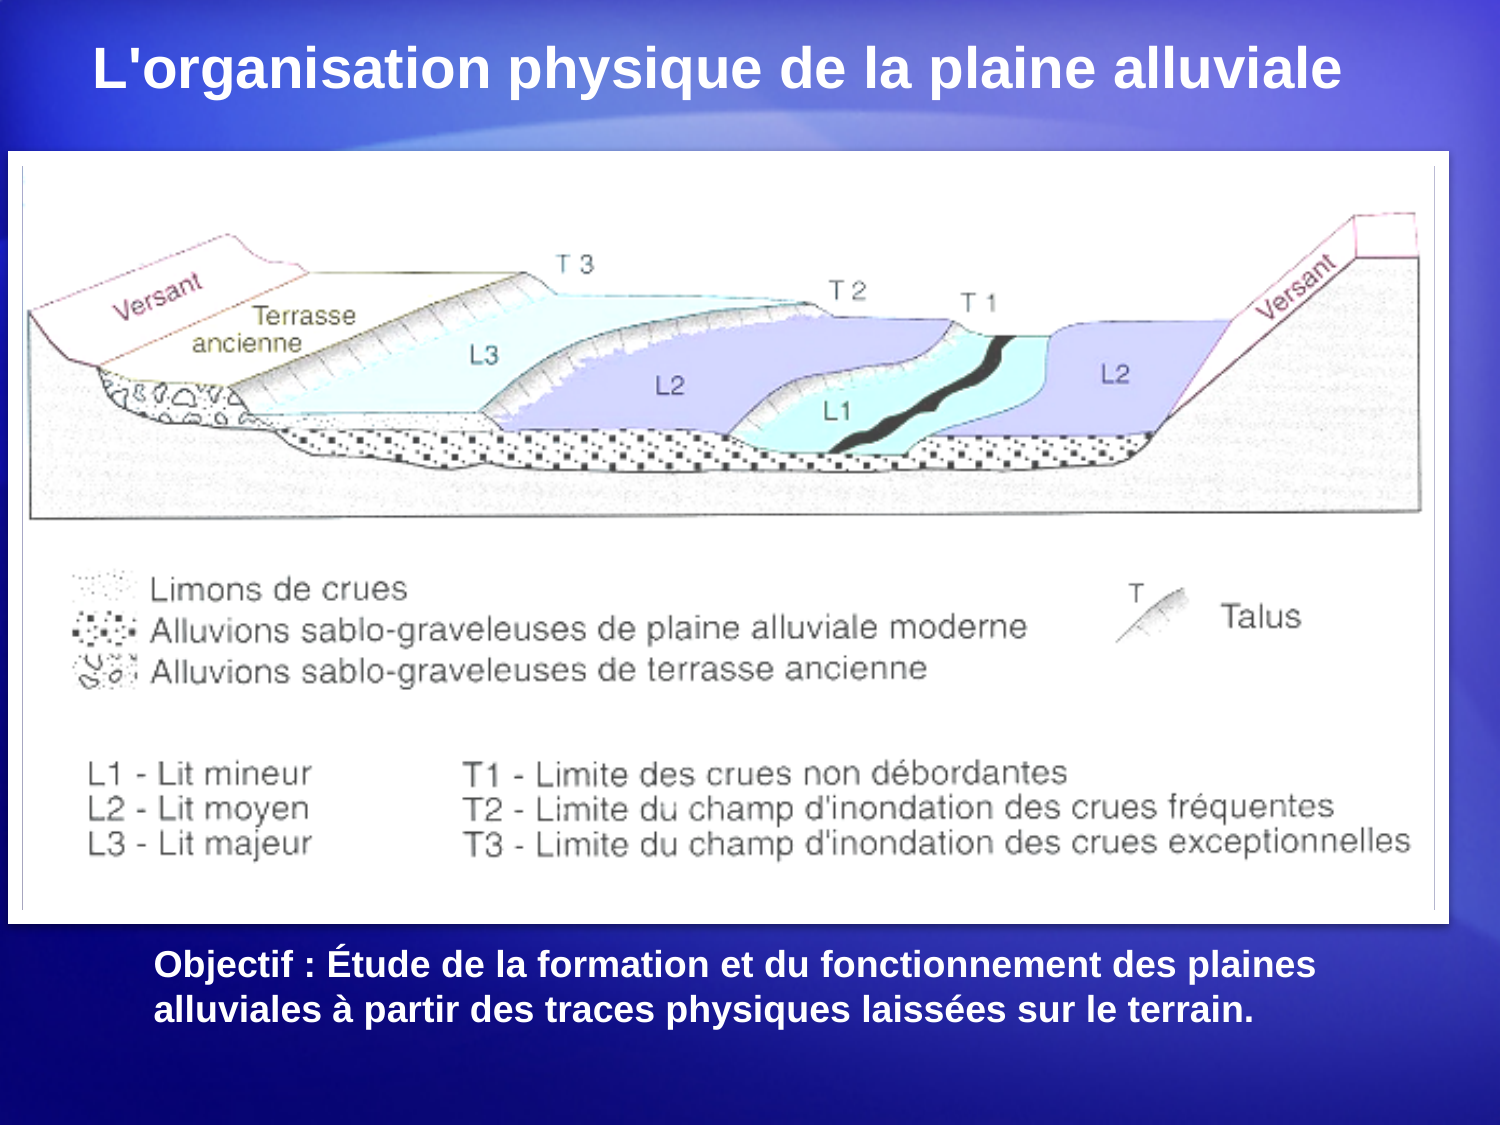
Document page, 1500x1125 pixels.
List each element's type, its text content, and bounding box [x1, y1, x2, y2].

picture [21, 165, 1435, 910]
footer Objectif : Étude de la formation et du fonctionnement des plaines alluviales à partir des traces physiques laissées sur le terrain. [72, 958, 1399, 1038]
picture [0, 0, 1500, 1125]
title L'organisation physique de la plaine alluviale [0, 0, 1455, 242]
